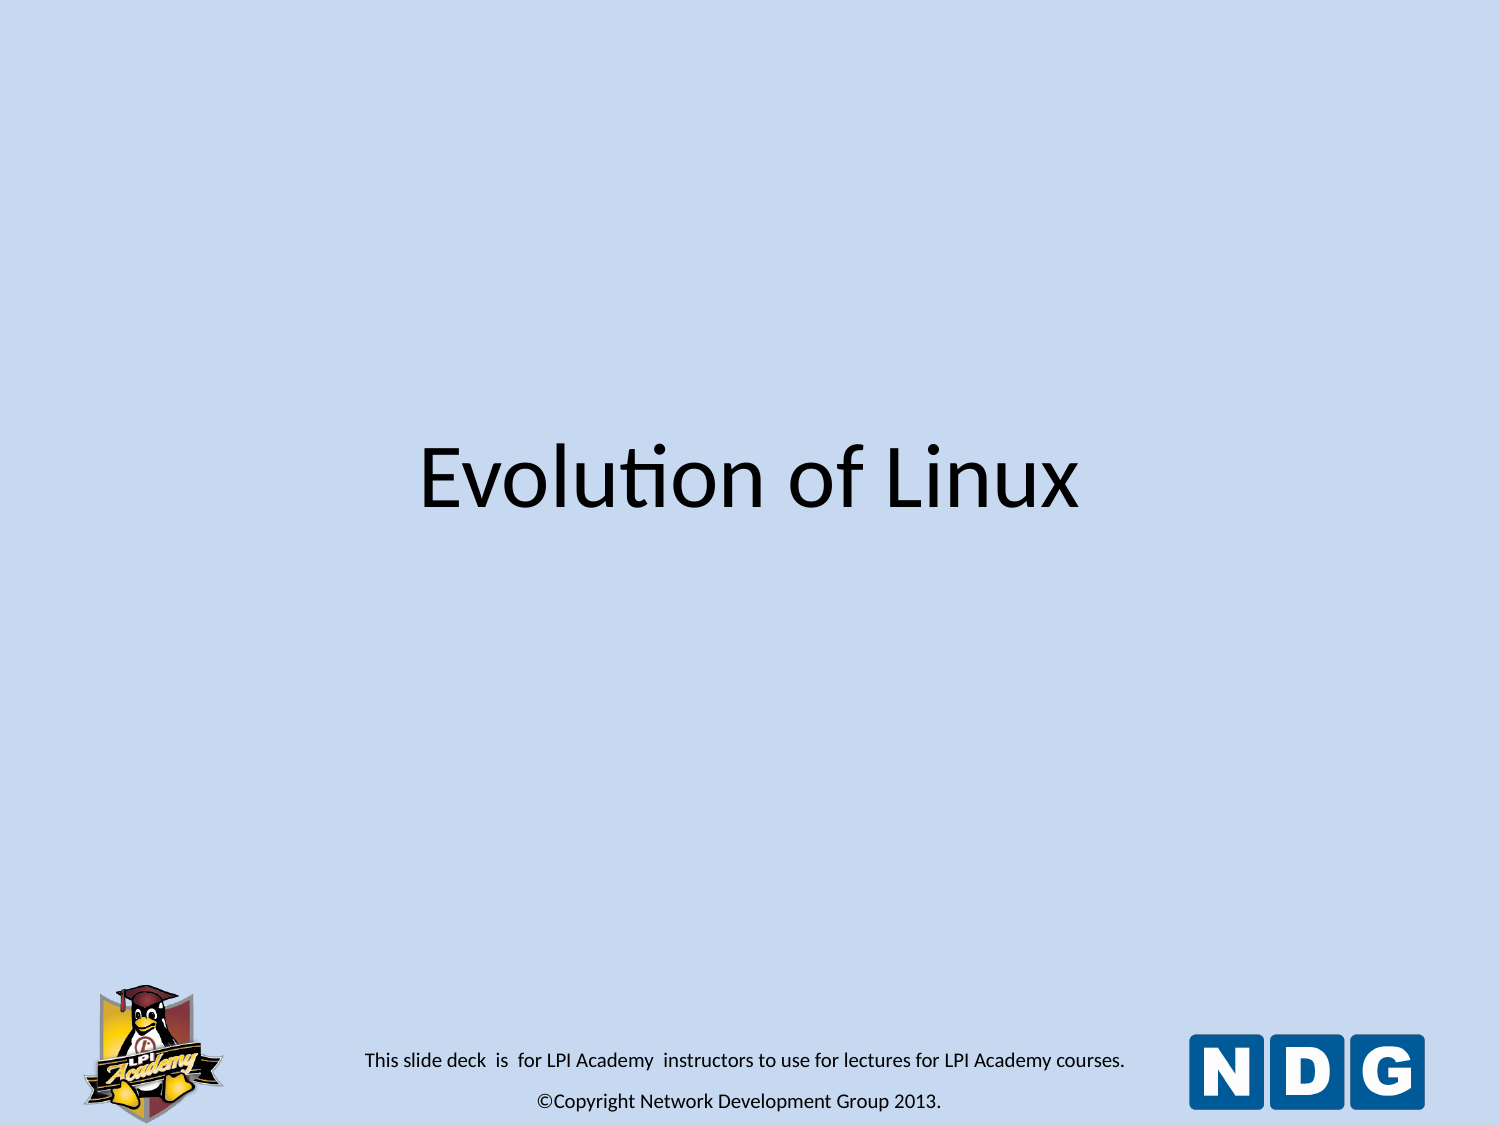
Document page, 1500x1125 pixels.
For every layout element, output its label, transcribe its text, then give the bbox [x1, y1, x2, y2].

title Evolution of Linux [112, 350, 1388, 592]
picture [75, 975, 229, 1125]
picture [1189, 1034, 1425, 1110]
